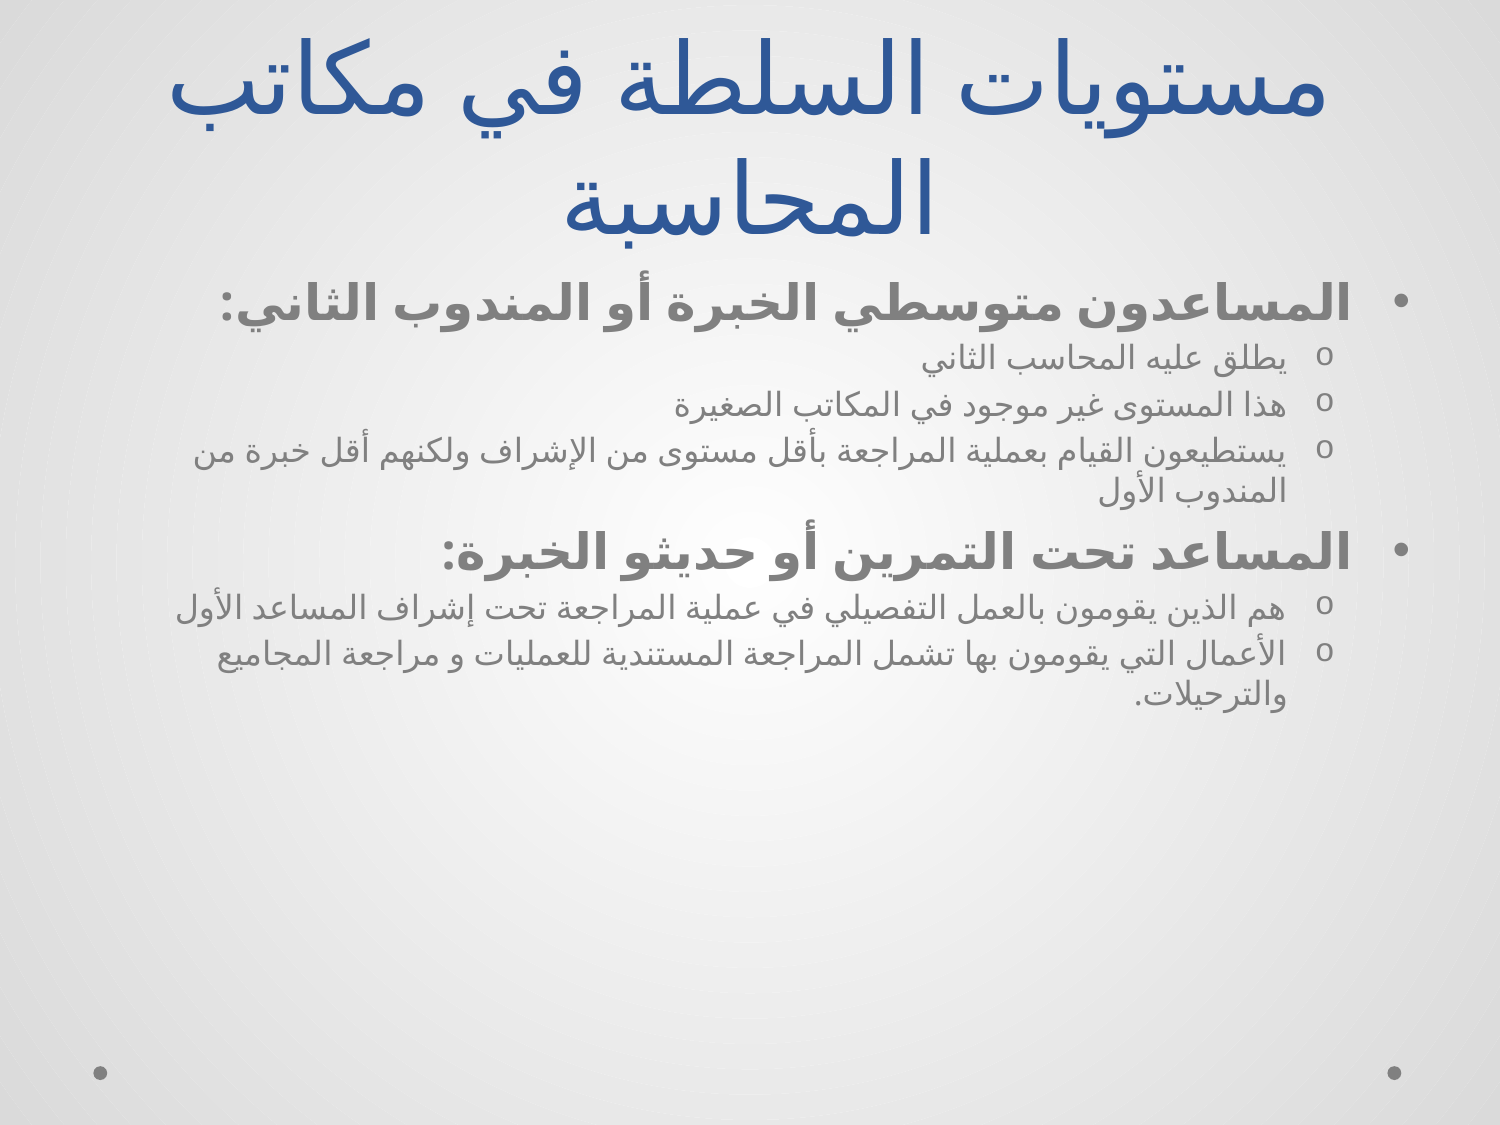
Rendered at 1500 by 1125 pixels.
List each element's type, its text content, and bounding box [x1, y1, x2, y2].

title مستويات السلطة في مكاتب المحاسبة [75, 0, 1425, 262]
list المساعدون متوسطي الخبرة أو المندوب الثاني: يطلق عليه المحاسب الثاني هذا المستوى غير موجود في المكاتب الصغيرة يستطيعون القيام بعملية المراجعة بأقل مستوى من الإشراف ولكنهم أقل خبرة من المندوب الأول المساعد تحت التمرين أو حديثو الخبرة: هم الذين يقومون بالعمل التفصيلي في عملية المراجعة تحت إشراف المساعد الأول الأعمال التي يقومون بها تشمل المراجعة المستندية للعمليات و مراجعة المجاميع والترحيلات. [75, 262, 1425, 1005]
